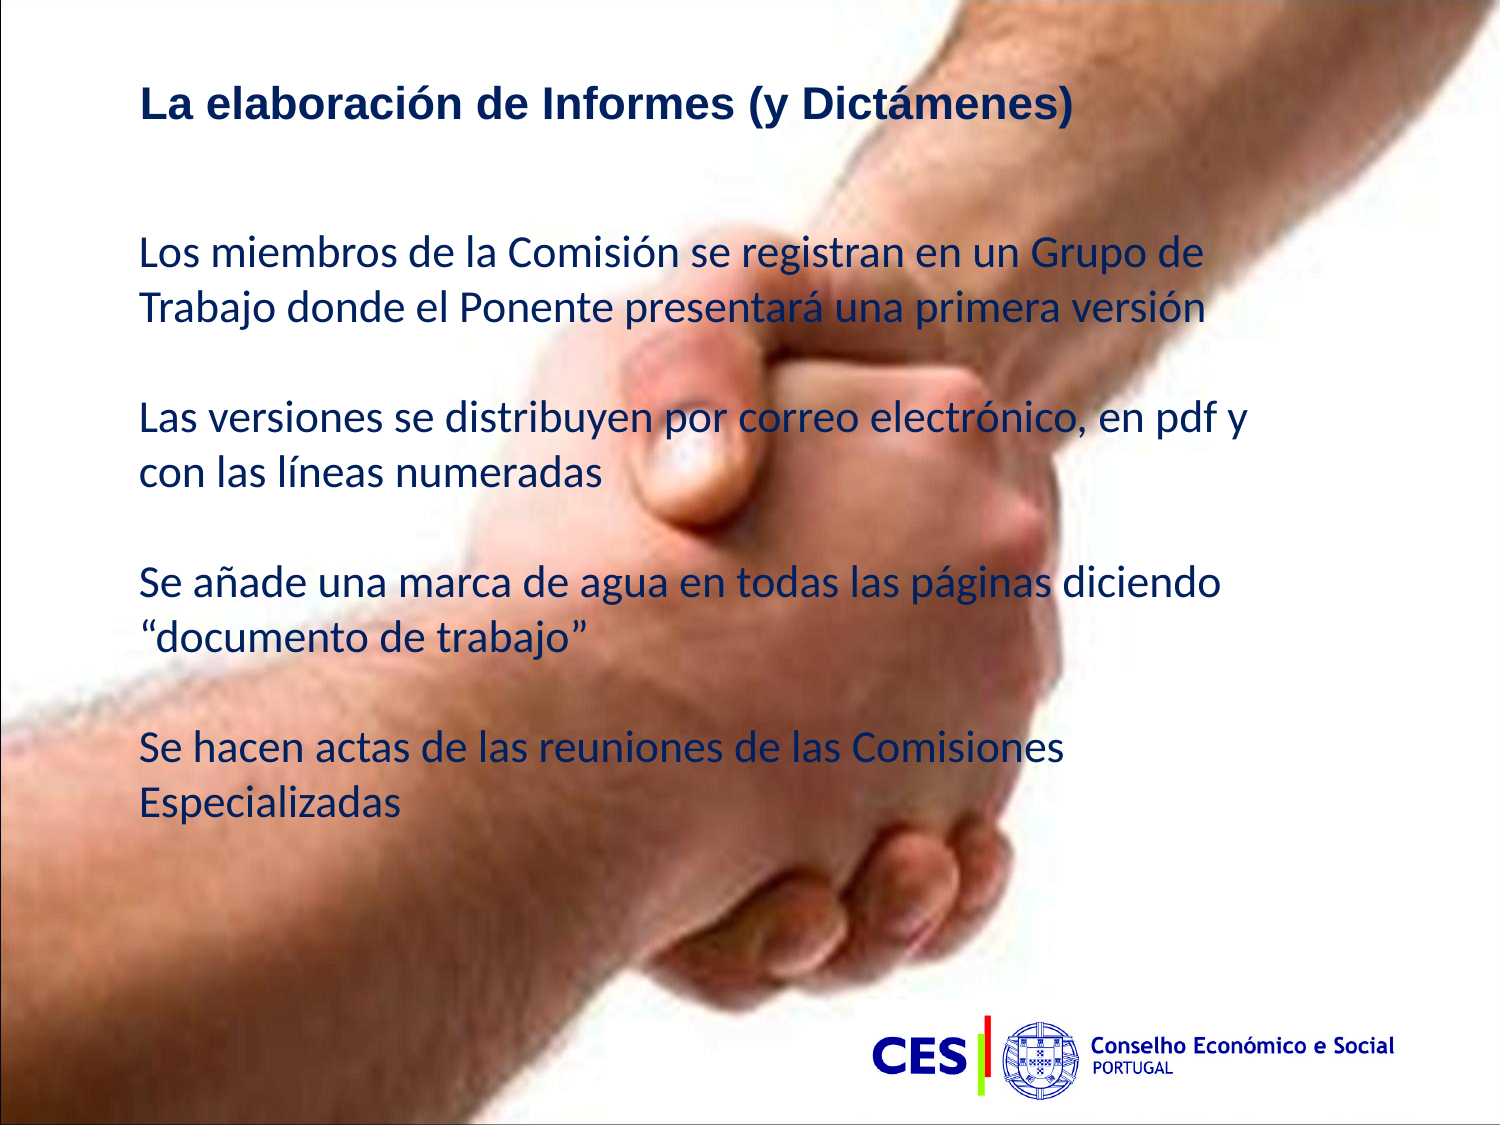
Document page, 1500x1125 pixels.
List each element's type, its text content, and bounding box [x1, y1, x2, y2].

text_box La elaboración de Informes (y Dictámenes) [124, 66, 1090, 137]
text_box Los miembros de la Comisión se registran en un Grupo de Trabajo donde el Ponente presentará una primera versión Las versiones se distribuyen por correo electrónico, en pdf y con las líneas numeradas Se añade una marca de agua en todas las páginas diciendo “documento de trabajo” Se hacen actas de las reuniones de las Comisiones Especializadas [123, 214, 1306, 835]
picture [0, 0, 1500, 1125]
